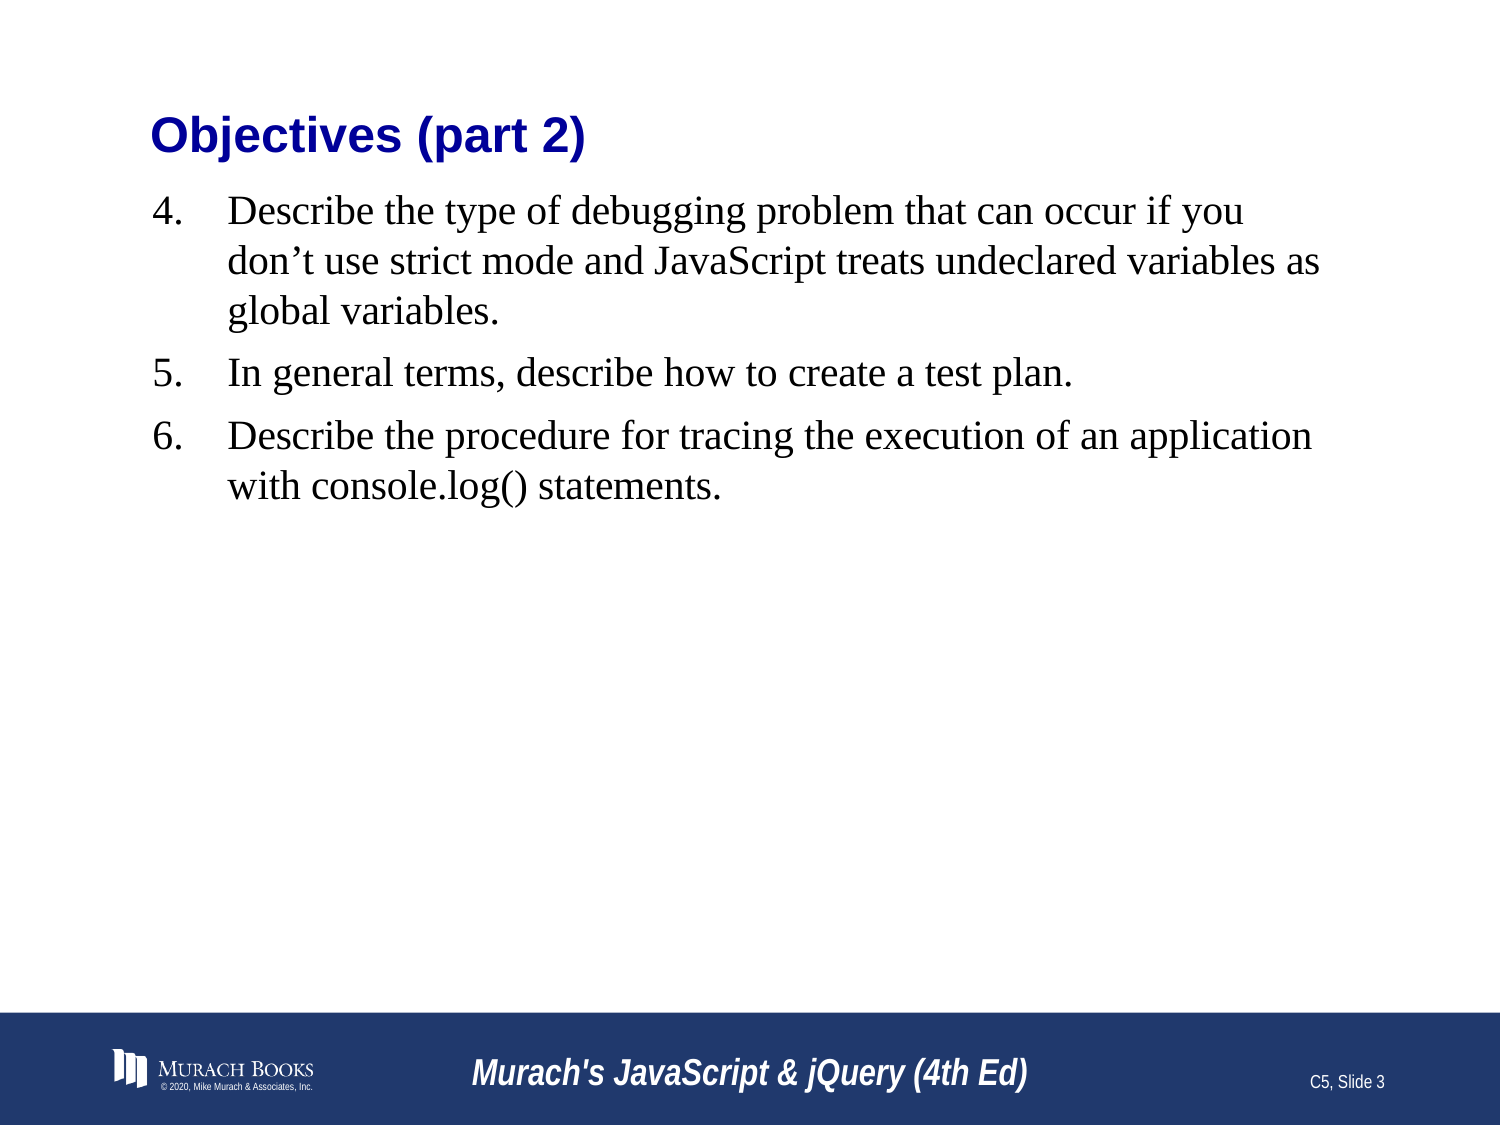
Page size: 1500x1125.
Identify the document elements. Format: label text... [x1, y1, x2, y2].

title Objectives (part 2) [150, 102, 1350, 164]
slide_number Murach's JavaScript & jQuery (4th Ed) [463, 1025, 1050, 1100]
list Describe the type of debugging problem that can occur if you don’t use strict mode and JavaScript treats undeclared variables as global variables. In general terms, describe how to create a test plan. Describe the procedure for tracing the execution of an application with console.log() statements. [137, 174, 1350, 975]
footer © 2020, Mike Murach & Associates, Inc. [12, 1025, 463, 1100]
slide_number C5, Slide 3 [1087, 1025, 1400, 1100]
